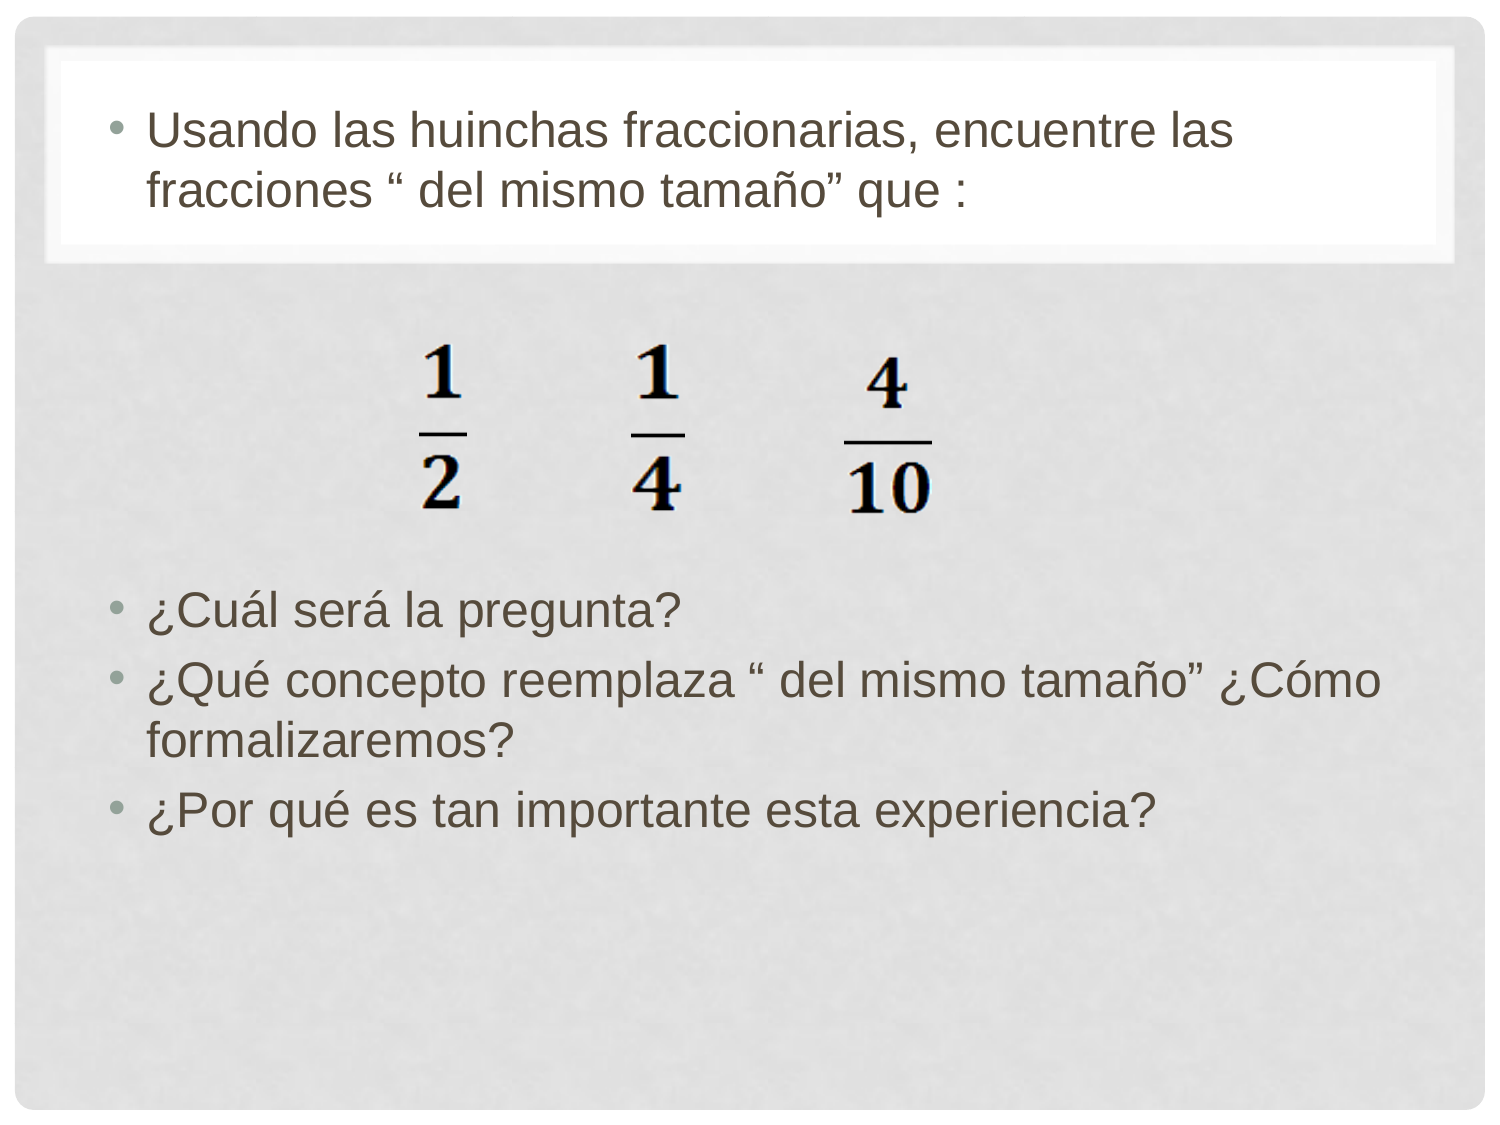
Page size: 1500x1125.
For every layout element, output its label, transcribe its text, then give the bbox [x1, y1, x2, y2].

picture [418, 337, 467, 514]
picture [631, 337, 686, 516]
list Usando las huinchas fraccionarias, encuentre las fracciones “ del mismo tamaño” que : ¿Cuál será la pregunta? ¿Qué concepto reemplaza “ del mismo tamaño” ¿Cómo formalizaremos? ¿Por qué es tan importante esta experiencia? [75, 90, 1425, 1005]
picture [844, 349, 932, 516]
